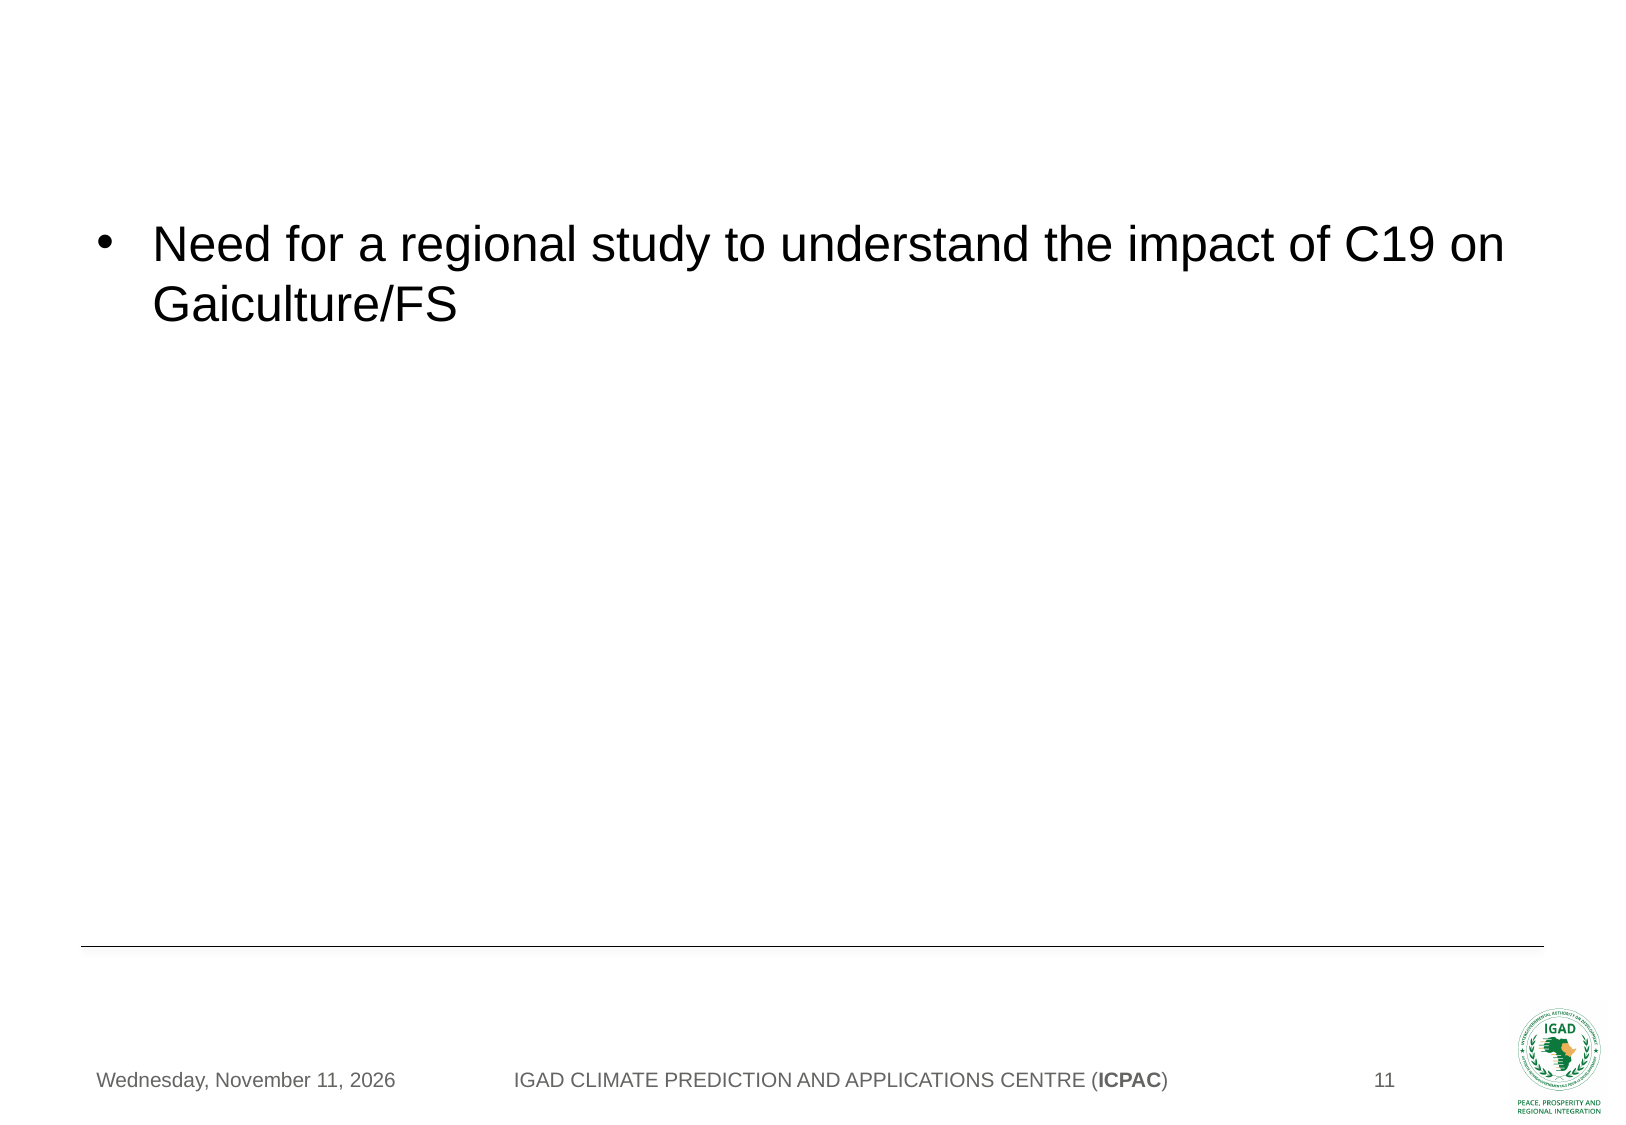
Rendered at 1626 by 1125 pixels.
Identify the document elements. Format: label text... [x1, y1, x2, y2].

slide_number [81, 1064, 461, 1094]
footer IGAD CLIMATE PREDICTION AND APPLICATIONS CENTRE (ICPAC) [487, 1064, 1195, 1094]
list Need for a regional study to understand the impact of C19 on Gaiculture/FS [81, 204, 1544, 947]
slide_number 11 [1352, 1064, 1417, 1094]
picture [1509, 1000, 1609, 1120]
